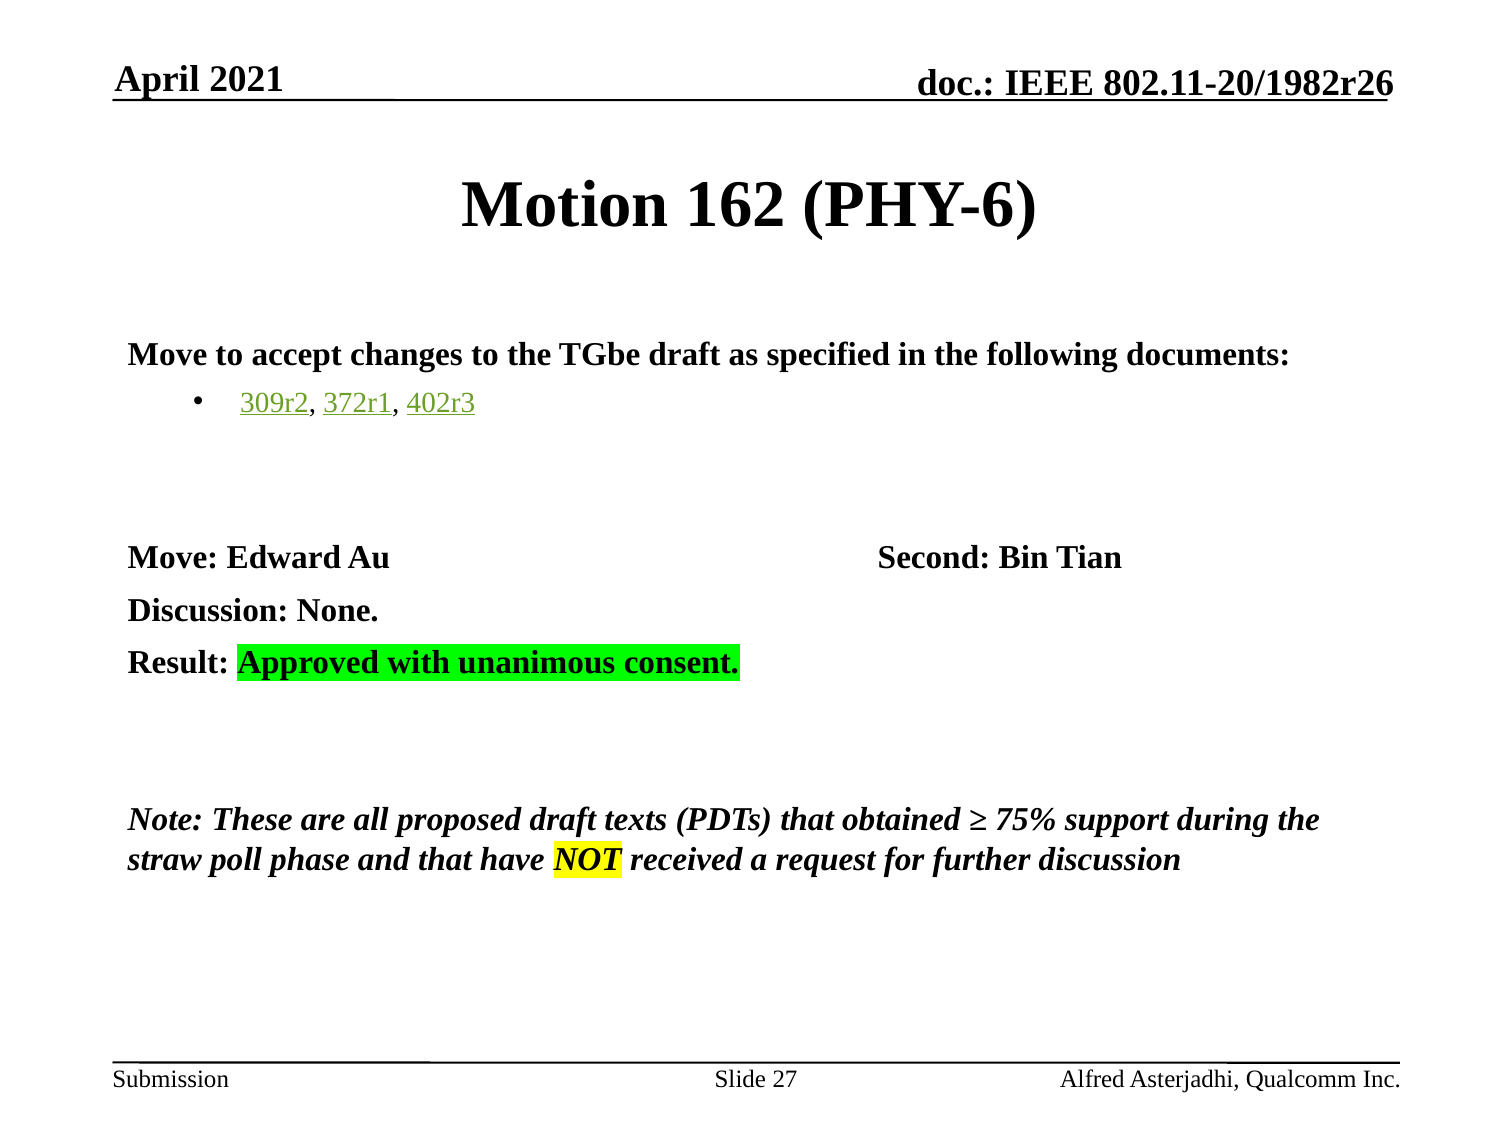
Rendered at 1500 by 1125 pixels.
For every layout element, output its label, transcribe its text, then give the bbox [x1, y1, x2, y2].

list Move to accept changes to the TGbe draft as specified in the following documents: 309r2, 372r1, 402r3 Move: Edward Au Second: Bin Tian Discussion: None. Result: Approved with unanimous consent. Note: These are all proposed draft texts (PDTs) that obtained ≥ 75% support during the straw poll phase and that have NOT received a request for further discussion [112, 324, 1388, 1000]
title Motion 162 (PHY-6) [112, 112, 1388, 288]
slide_number Slide 27 [712, 1061, 800, 1123]
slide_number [114, 54, 423, 100]
footer Alfred Asterjadhi, Qualcomm Inc. [878, 1061, 1402, 1093]
